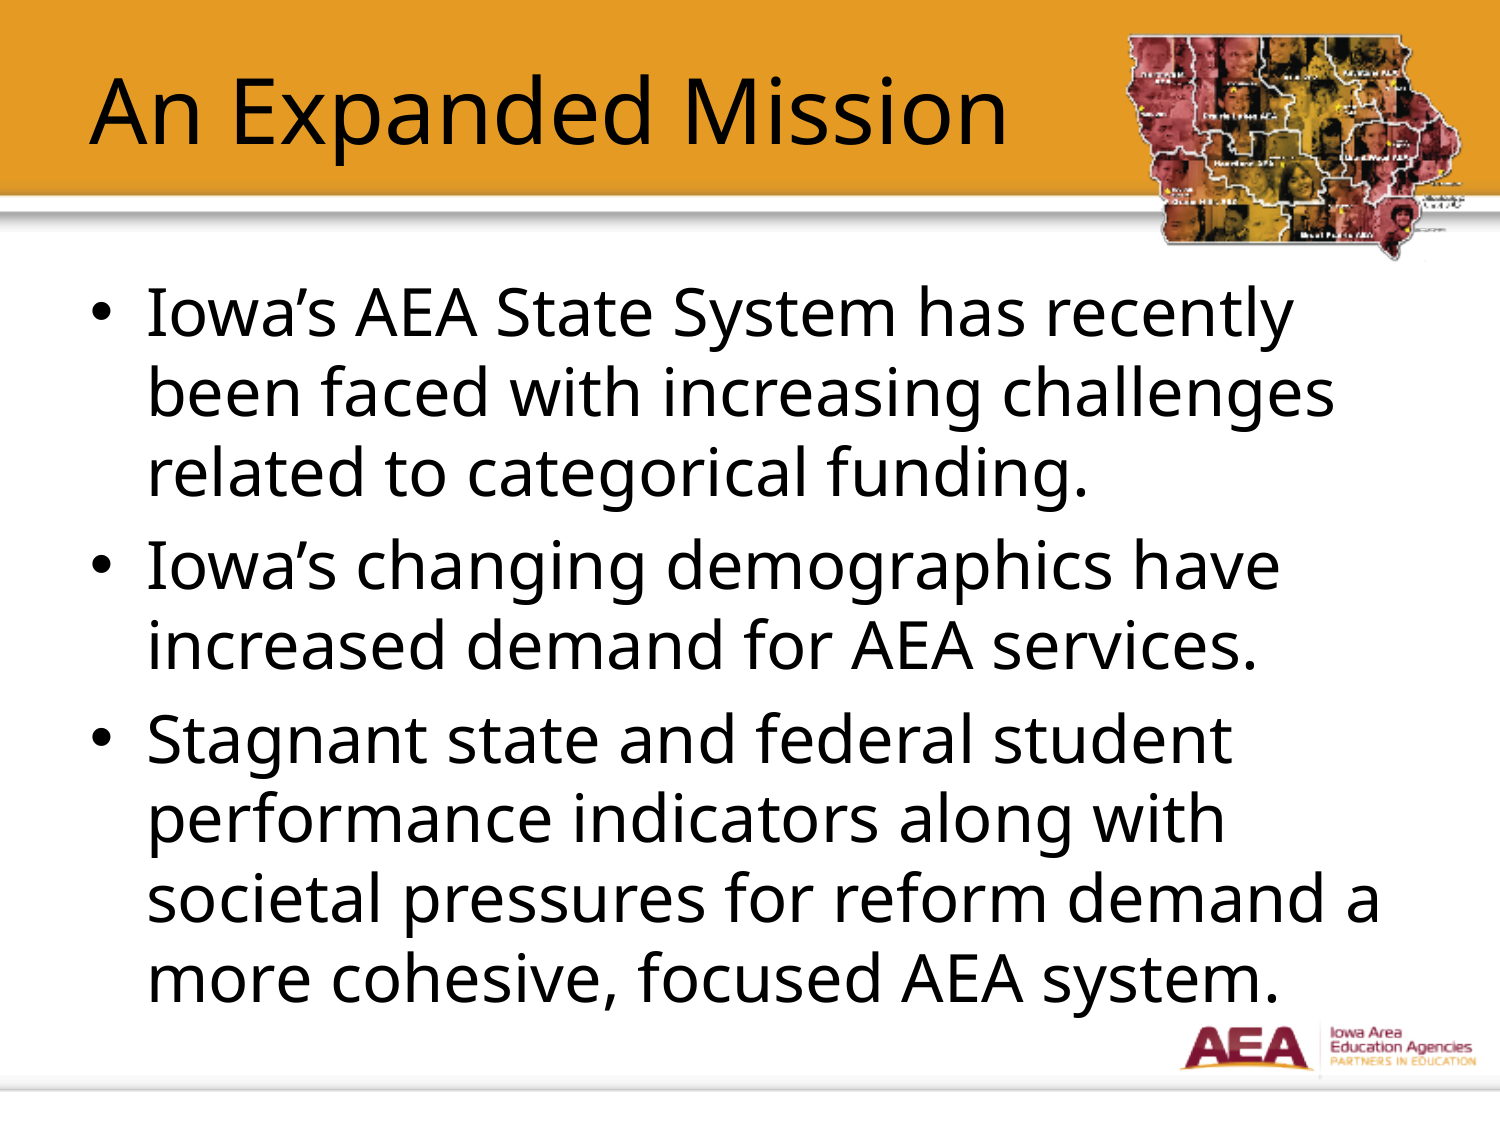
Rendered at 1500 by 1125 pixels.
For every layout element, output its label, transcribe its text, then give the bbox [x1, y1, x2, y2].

picture [0, 0, 1500, 1125]
title An Expanded Mission [75, 45, 1425, 233]
list Iowa’s AEA State System has recently been faced with increasing challenges related to categorical funding. Iowa’s changing demographics have increased demand for AEA services. Stagnant state and federal student performance indicators along with societal pressures for reform demand a more cohesive, focused AEA system. [75, 262, 1425, 1005]
